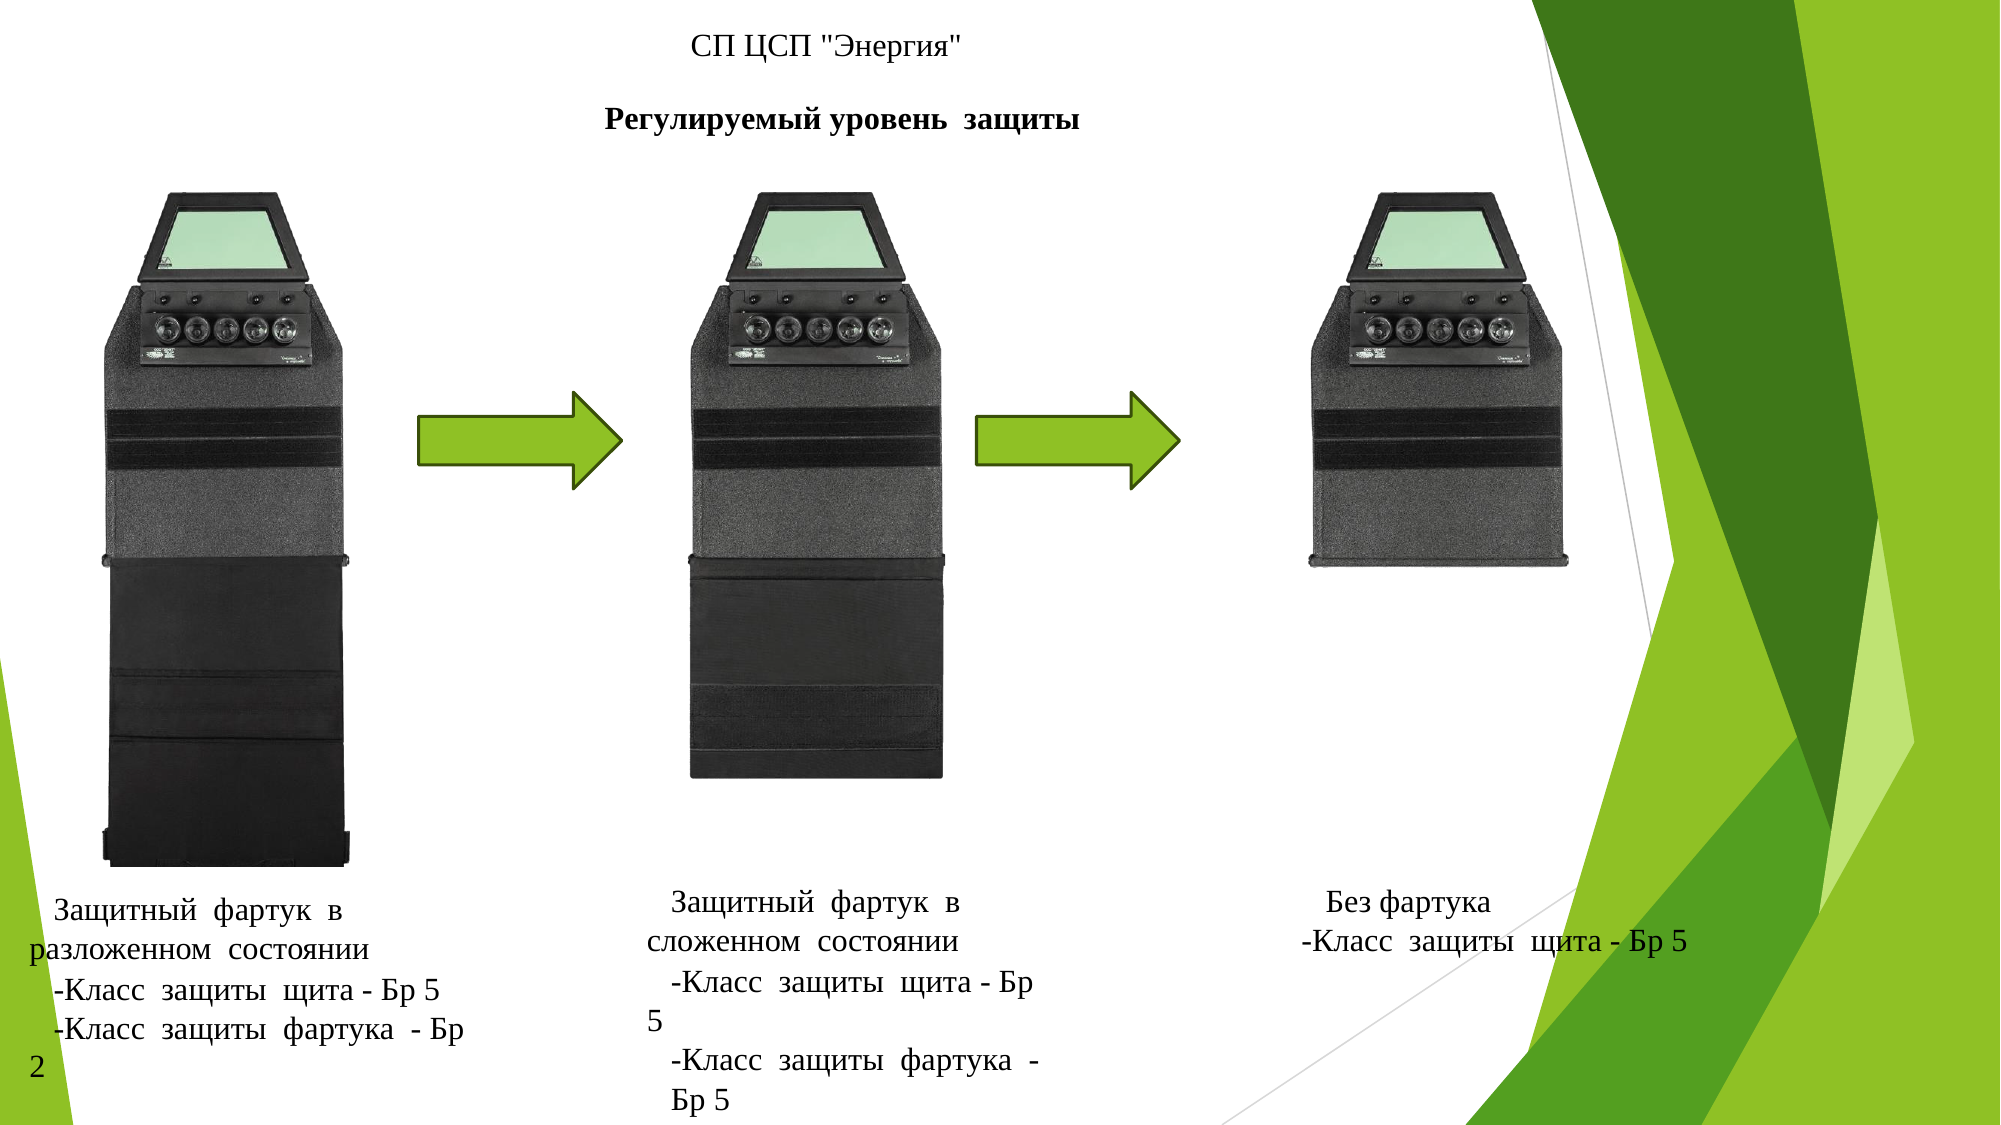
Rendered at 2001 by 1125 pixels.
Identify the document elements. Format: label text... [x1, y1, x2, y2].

text_box [684, 192, 946, 867]
text_box СП ЦСП "Энергия" Регулируемый уровень защиты [602, 24, 1090, 137]
text_box [1307, 192, 1569, 867]
text_box Без фартука -Класс защиты щита - Бр 5 [1299, 879, 1697, 958]
text_box Защитный фартук в разложенном состоянии -Класс защиты щита - Бр 5 -Класс защиты фартука - Бр 2 [27, 888, 476, 1085]
text_box [101, 192, 350, 867]
text_box Защитный фартук в сложенном состоянии -Класс защиты щита - Бр 5 -Класс защиты фартука - Бр 5 [644, 880, 1043, 1118]
text_box [418, 392, 622, 489]
text_box [976, 392, 1180, 489]
